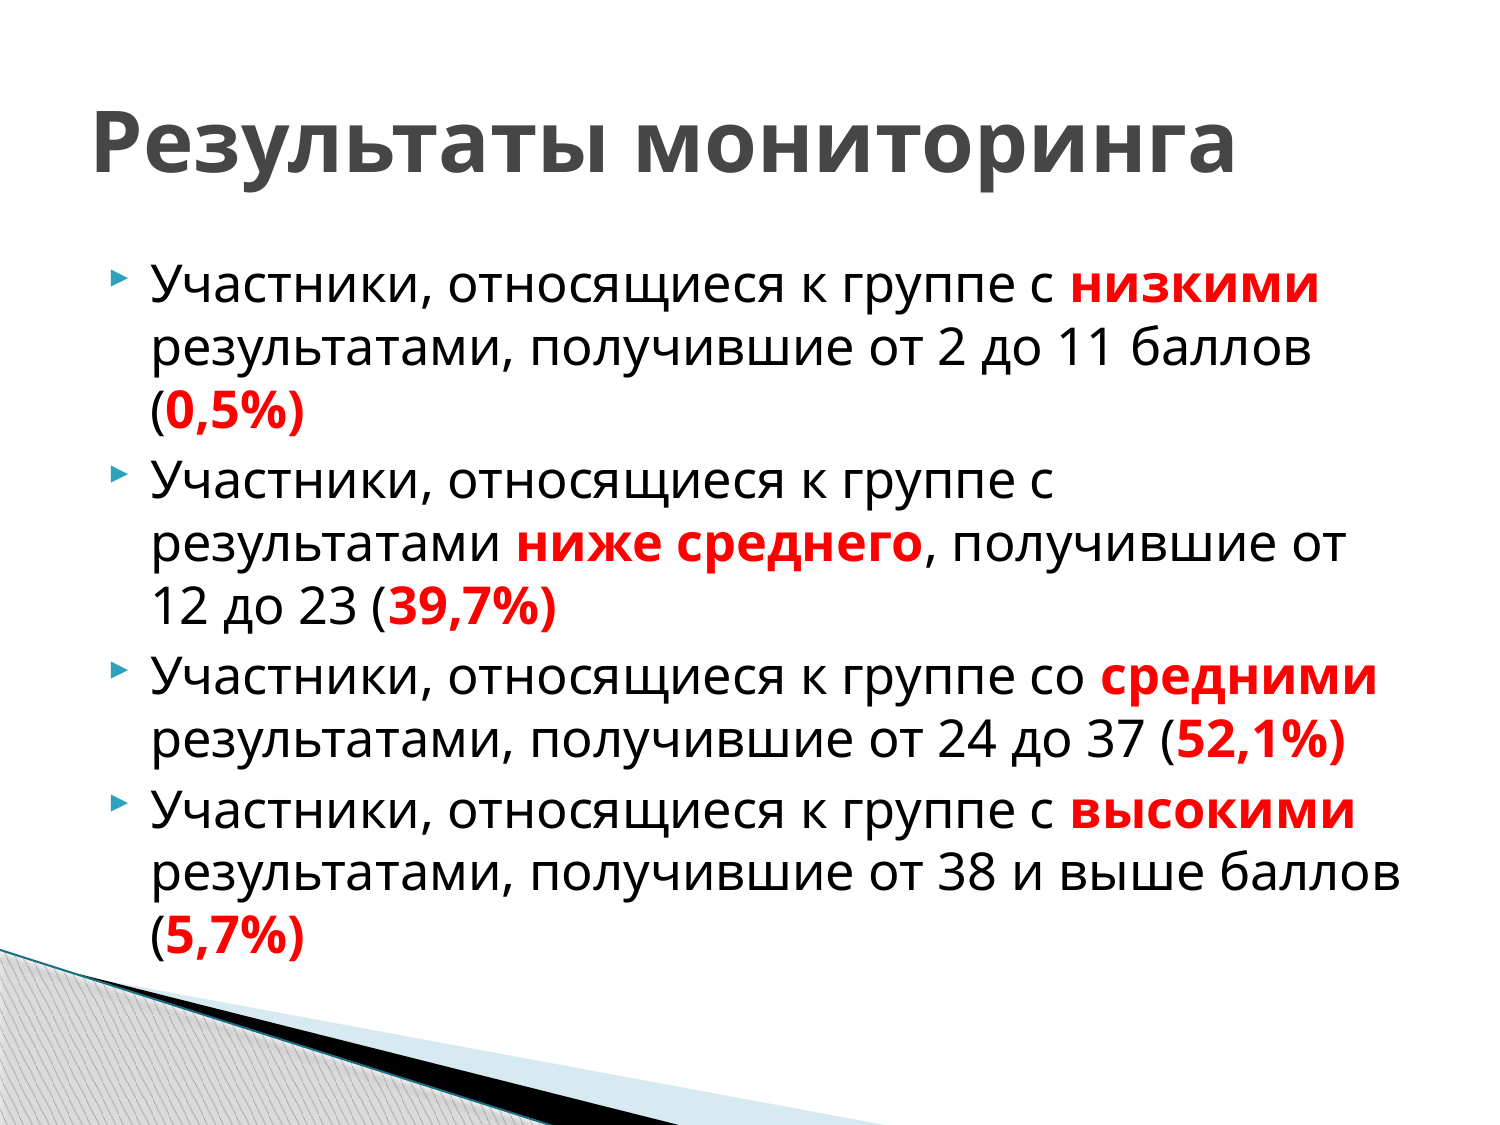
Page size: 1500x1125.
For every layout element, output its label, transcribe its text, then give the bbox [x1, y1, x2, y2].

list Участники, относящиеся к группе с низкими результатами, получившие от 2 до 11 баллов (0,5%) Участники, относящиеся к группе с результатами ниже среднего, получившие от 12 до 23 (39,7%) Участники, относящиеся к группе со средними результатами, получившие от 24 до 37 (52,1%) Участники, относящиеся к группе с высокими результатами, получившие от 38 и выше баллов (5,7%) [75, 243, 1425, 986]
title Результаты мониторинга [75, 45, 1425, 233]
